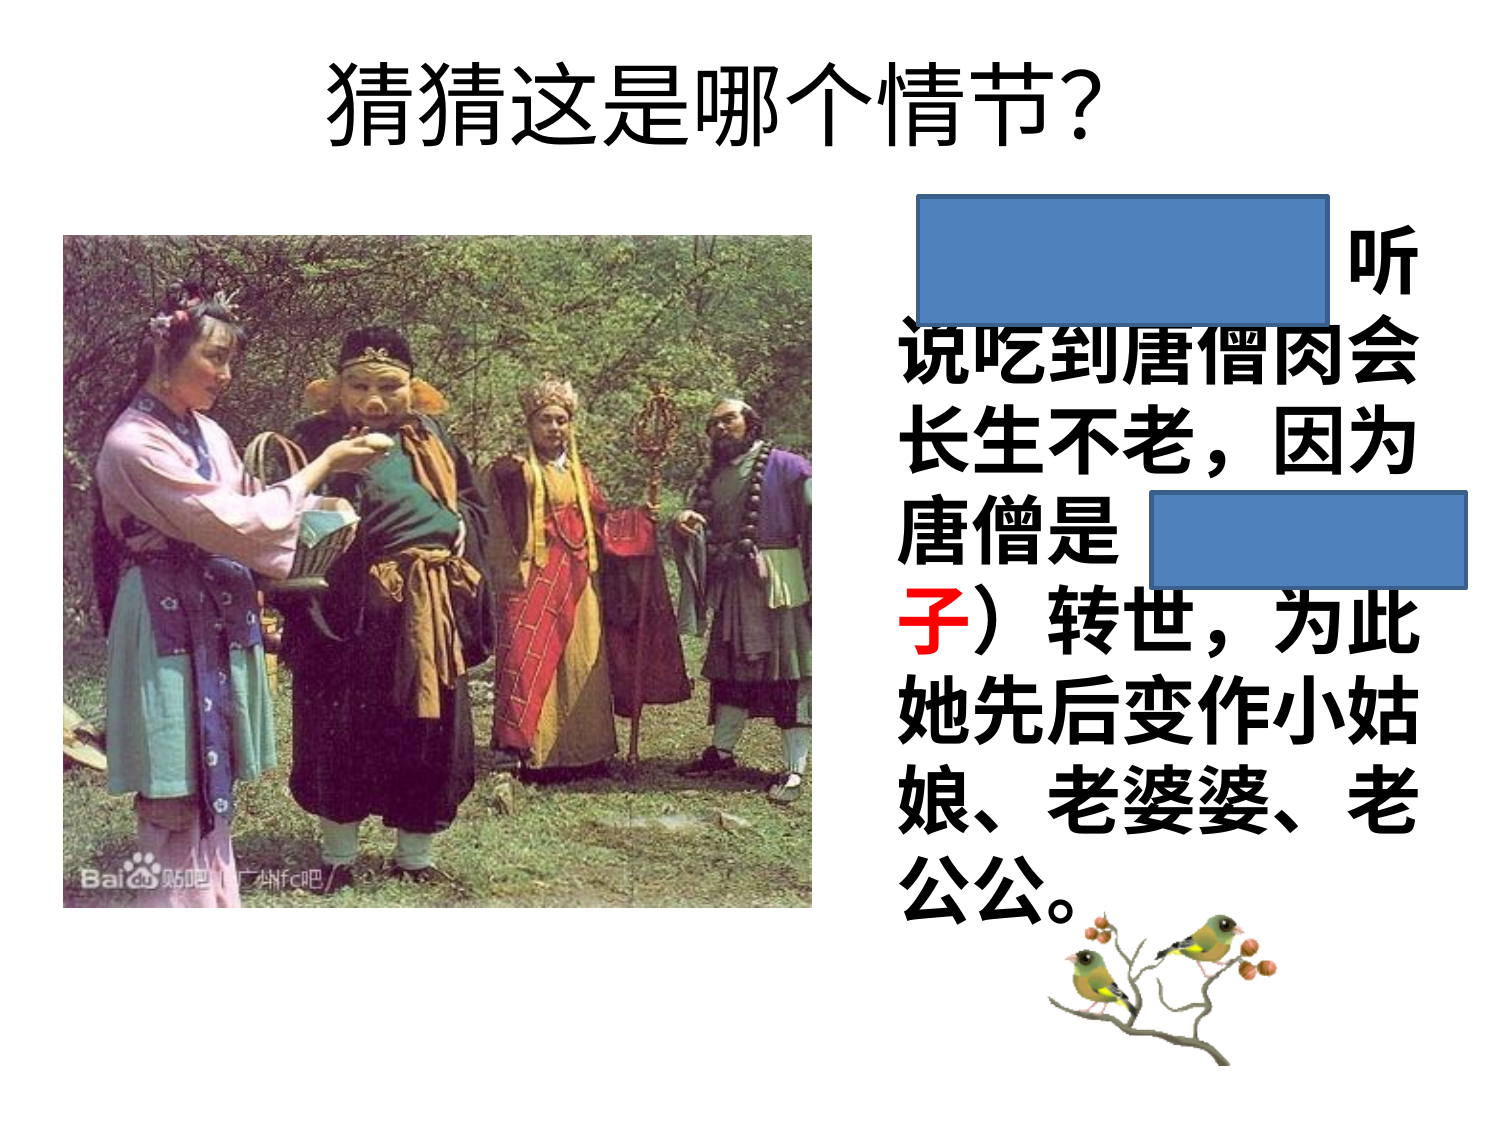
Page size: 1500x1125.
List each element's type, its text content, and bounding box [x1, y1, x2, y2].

text_box （白骨夫人）听说吃到唐僧肉会长生不老，因为唐僧是（金蝉子）转世，为此她先后变作小姑娘、老婆婆、老公公。 [881, 206, 1466, 941]
title 猜猜这是哪个情节？ [62, 8, 1414, 197]
text_box [916, 194, 1330, 327]
picture [62, 235, 813, 909]
picture [1045, 907, 1281, 1066]
text_box [1149, 490, 1468, 590]
